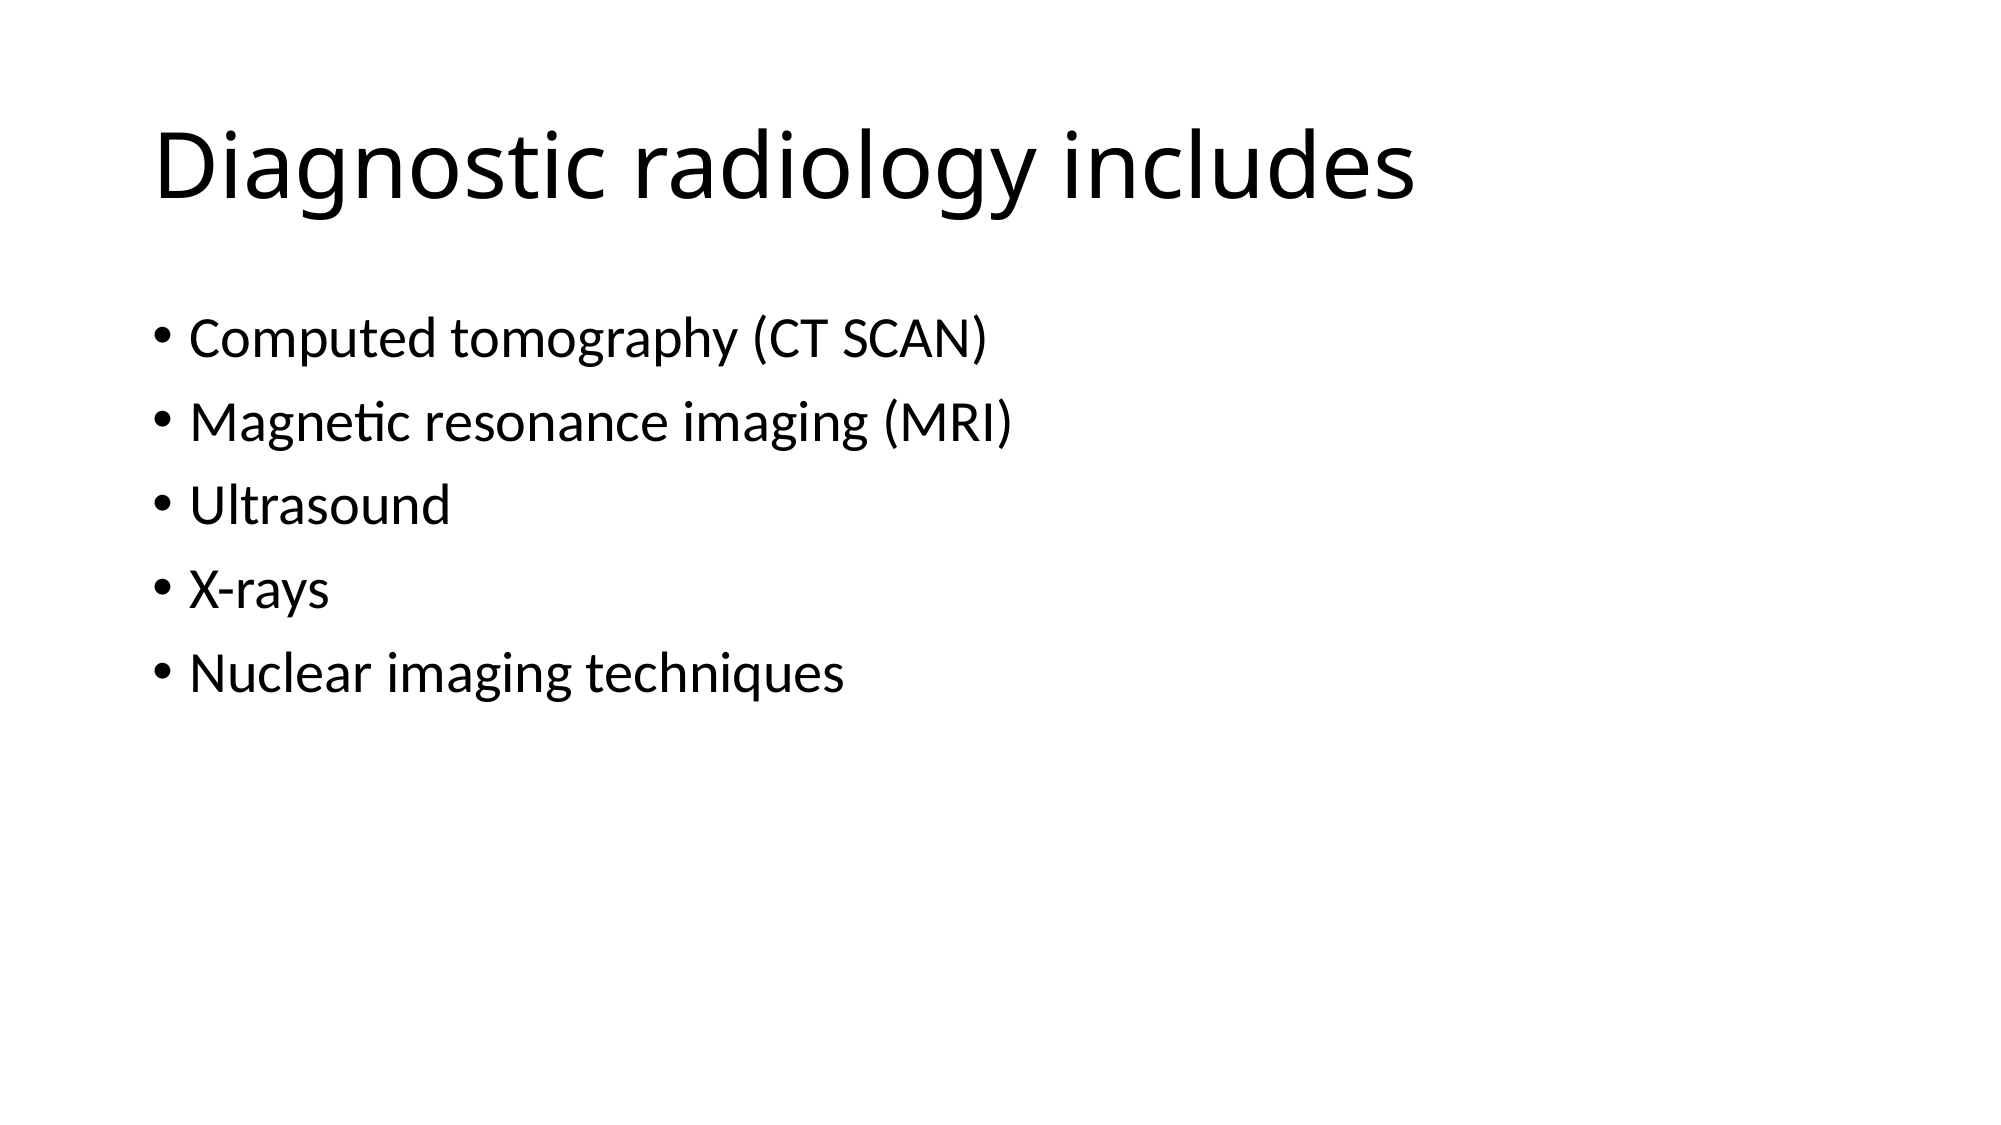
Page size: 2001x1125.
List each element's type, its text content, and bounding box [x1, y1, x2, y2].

title Diagnostic radiology includes [137, 59, 1863, 278]
list Computed tomography (CT SCAN) Magnetic resonance imaging (MRI) Ultrasound X-rays Nuclear imaging techniques [137, 299, 1863, 1014]
